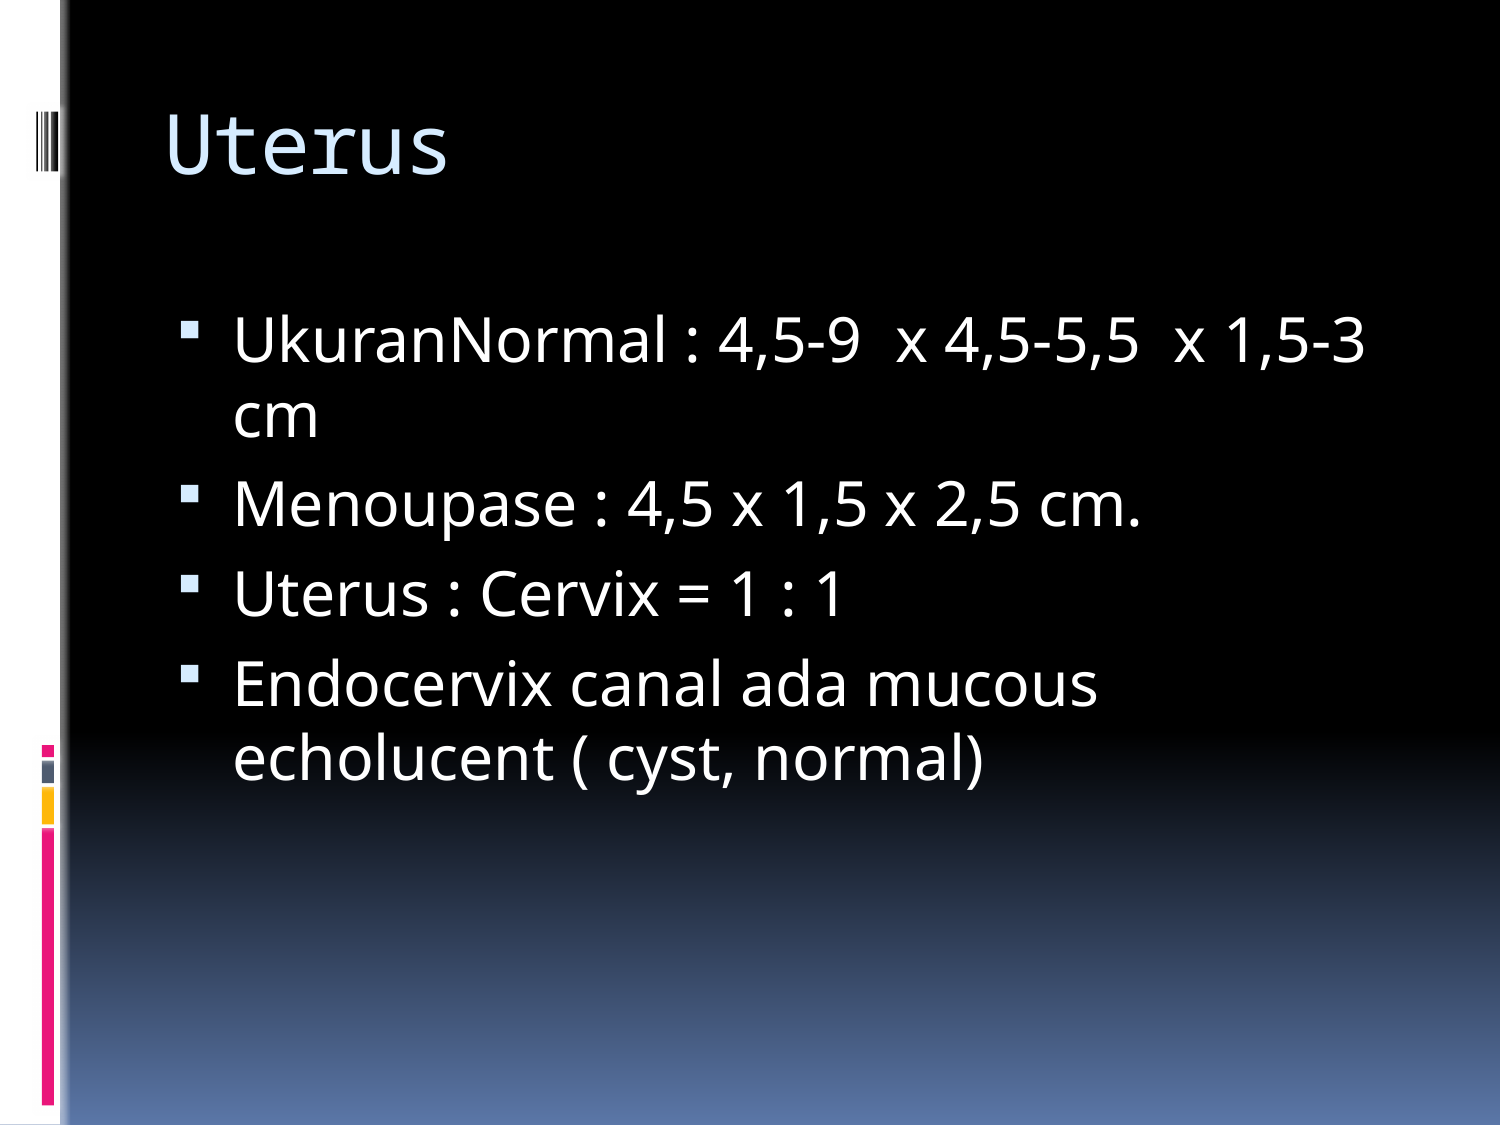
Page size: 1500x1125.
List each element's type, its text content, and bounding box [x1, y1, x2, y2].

list UkuranNormal : 4,5-9 x 4,5-5,5 x 1,5-3 cm Menoupase : 4,5 x 1,5 x 2,5 cm. Uterus : Cervix = 1 : 1 Endocervix canal ada mucous echolucent ( cyst, normal) [150, 292, 1425, 1043]
title Uterus [150, 83, 1425, 234]
